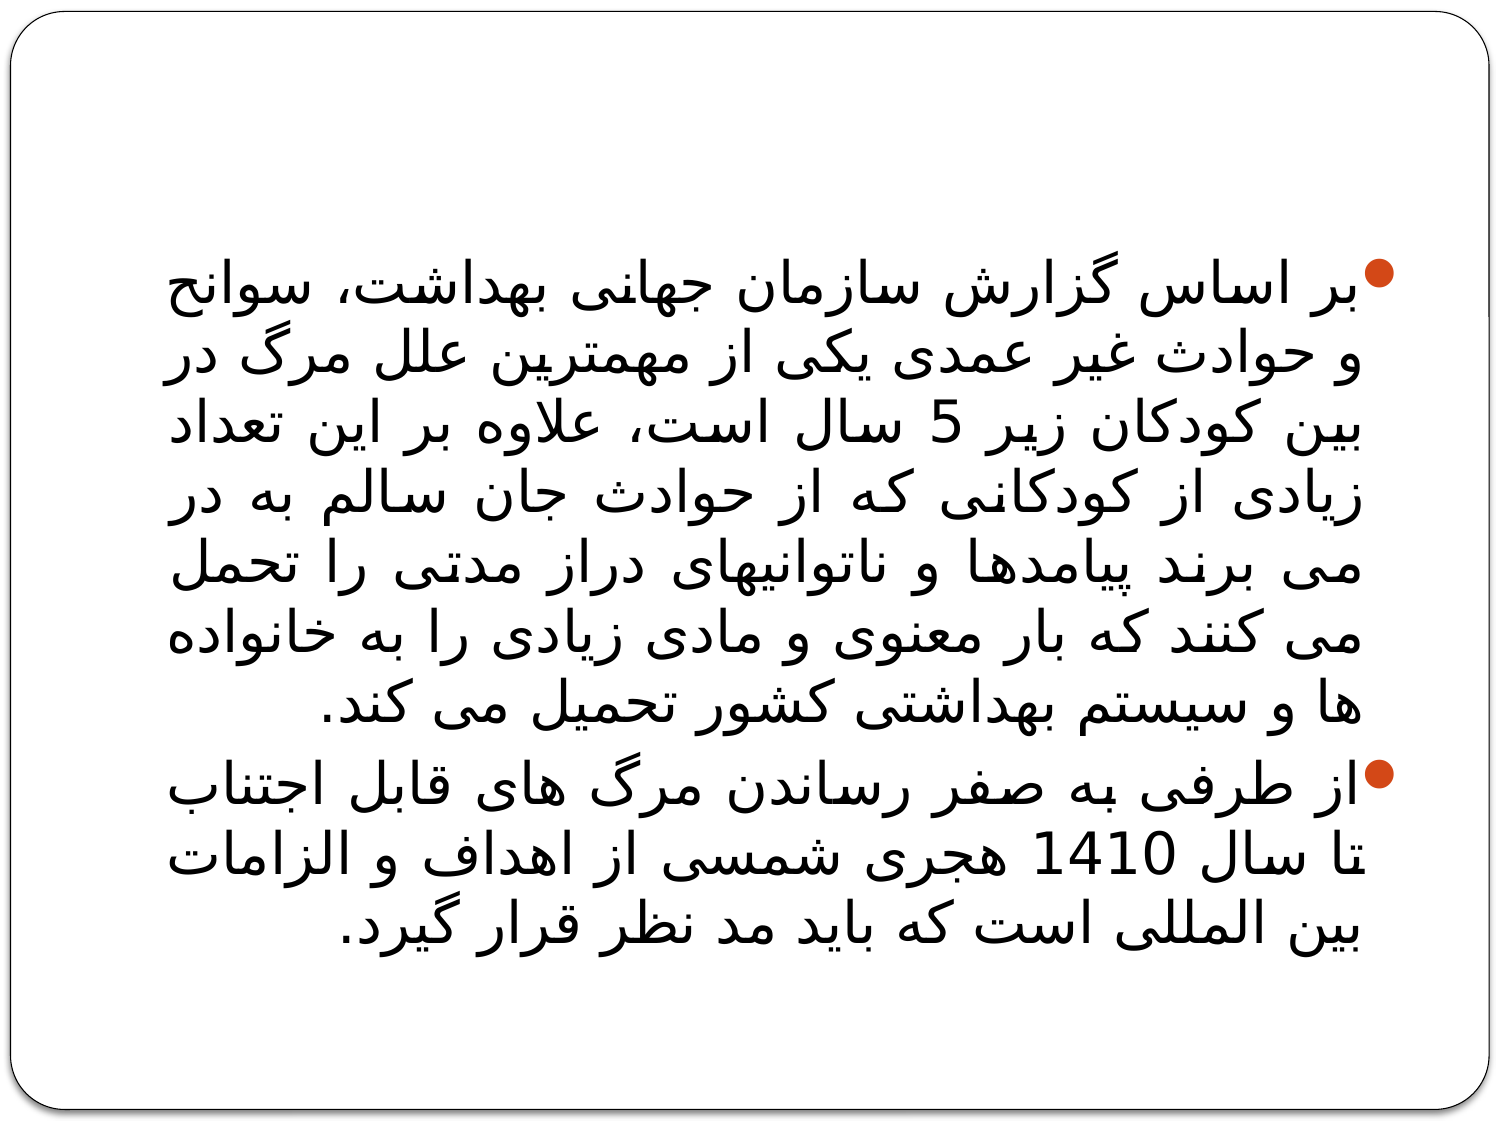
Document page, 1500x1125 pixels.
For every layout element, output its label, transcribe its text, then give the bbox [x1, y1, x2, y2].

list بر اساس گزارش سازمان جهانی بهداشت، سوانح و حوادث غیر عمدی یکی از مهمترین علل مرگ در بین کودکان زیر 5 سال است، علاوه بر این تعداد زیادی از کودکانی که از حوادث جان سالم به در می برند پیامدها و ناتوانیهای دراز مدتی را تحمل می کنند که بار معنوی و مادی زیادی را به خانواده ها و سیستم بهداشتی کشور تحمیل می کند. از طرفی به صفر رساندن مرگ های قابل اجتناب تا سال 1410 هجری شمسی از اهداف و الزامات بین المللی است که باید مد نظر قرار گیرد. [150, 237, 1425, 988]
